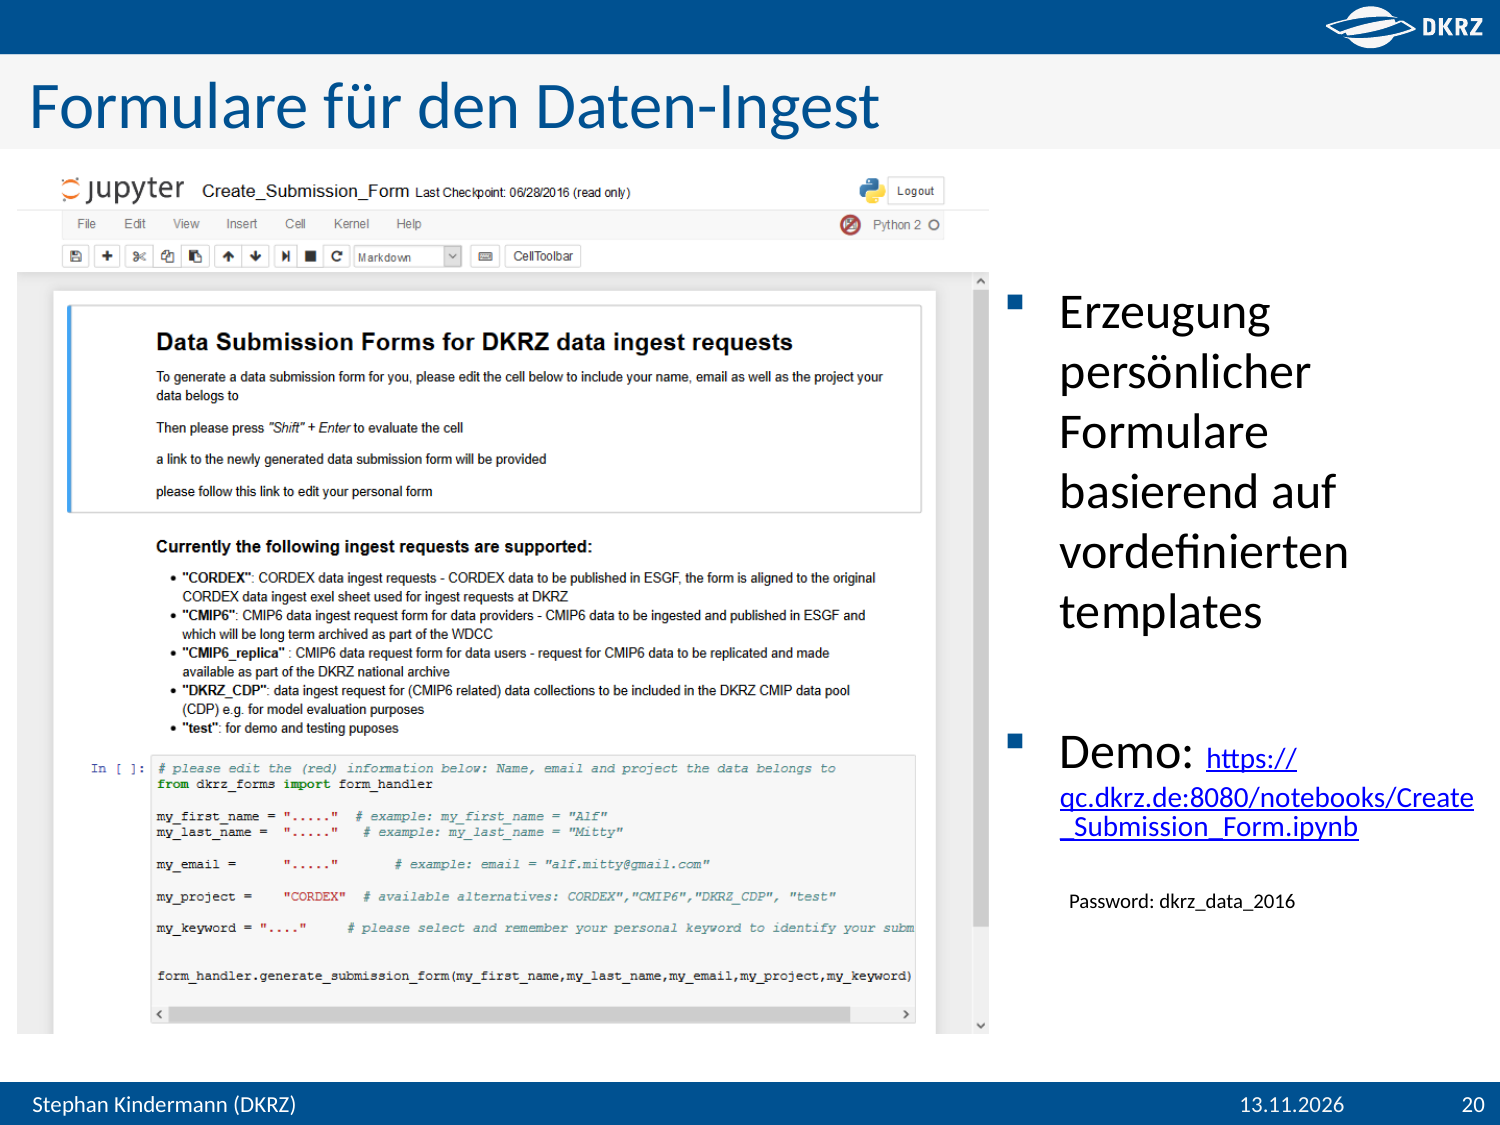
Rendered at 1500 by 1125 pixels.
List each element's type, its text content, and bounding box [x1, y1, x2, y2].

slide_number 20 [1376, 1082, 1500, 1125]
list Erzeugung persönlicher Formulare basierend auf vordefinierten templates Demo: https://qc.dkrz.de:8080/notebooks/Create_Submission_Form.ipynb Password: dkrz_data_2016 [994, 196, 1495, 1035]
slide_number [1187, 1082, 1360, 1125]
picture [17, 172, 989, 1035]
title Formulare für den Daten-Ingest [0, 54, 1500, 149]
